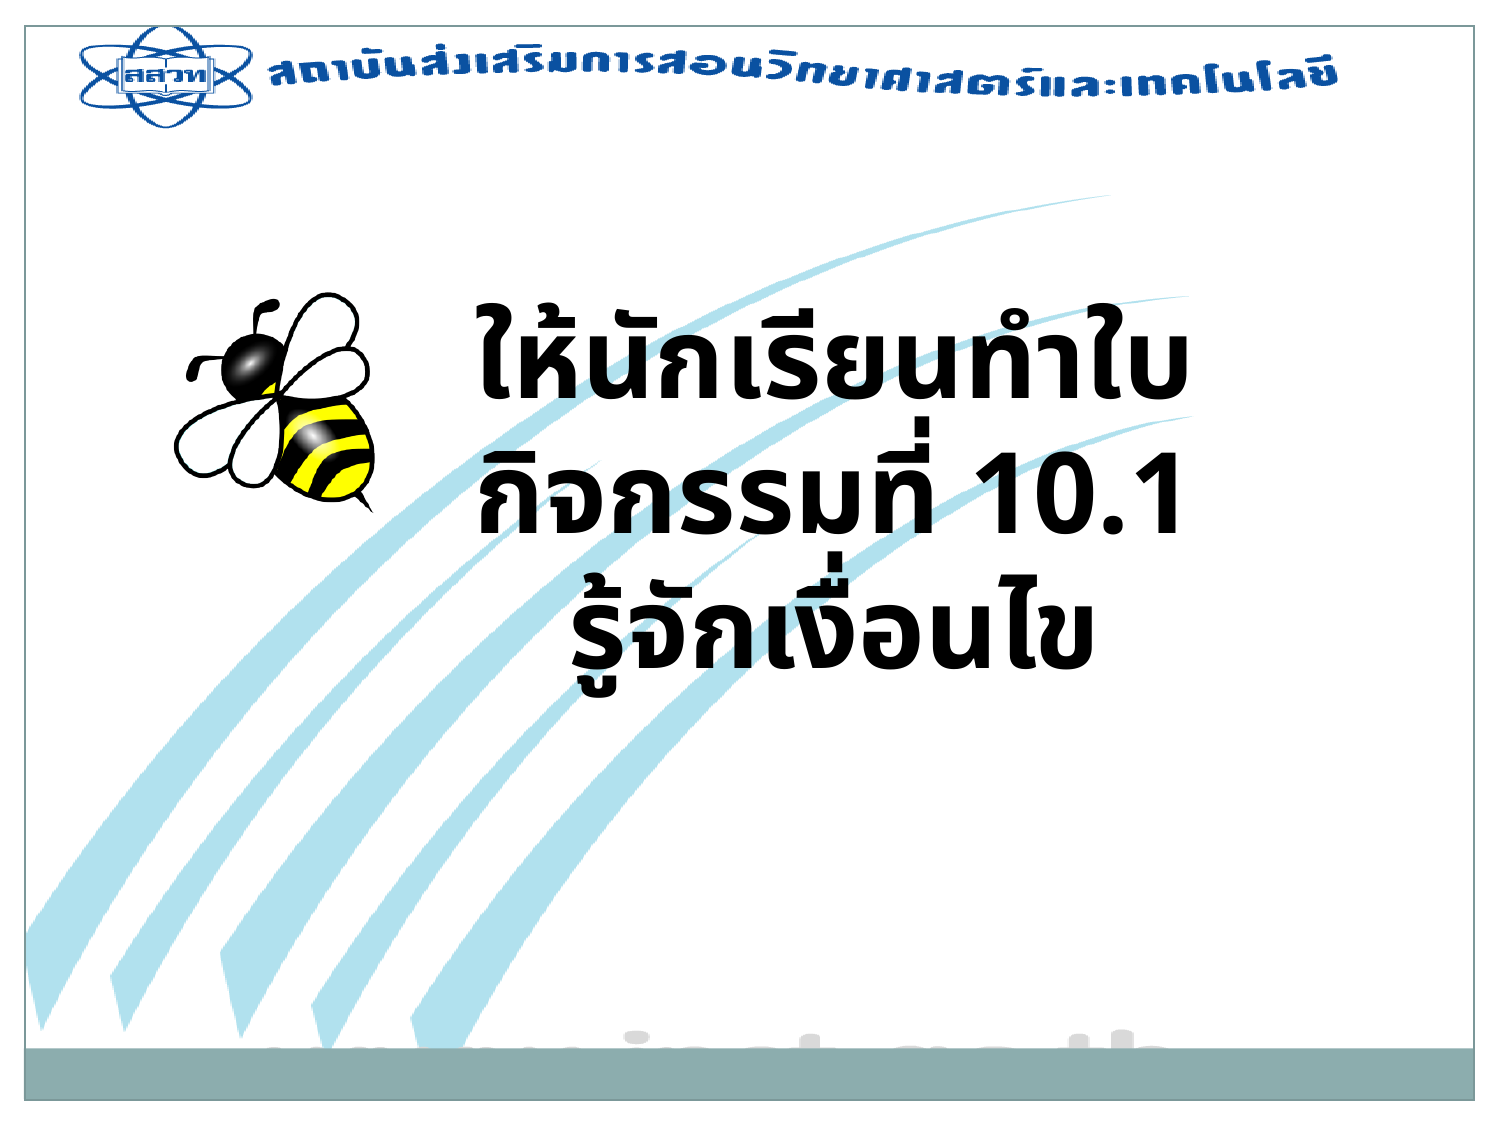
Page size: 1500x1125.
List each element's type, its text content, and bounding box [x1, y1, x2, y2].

text_box ให้นักเรียนทำใบกิจกรรมที่ 10.1 รู้จักเงื่อนไข [392, 278, 1276, 699]
picture [26, 27, 1473, 1048]
